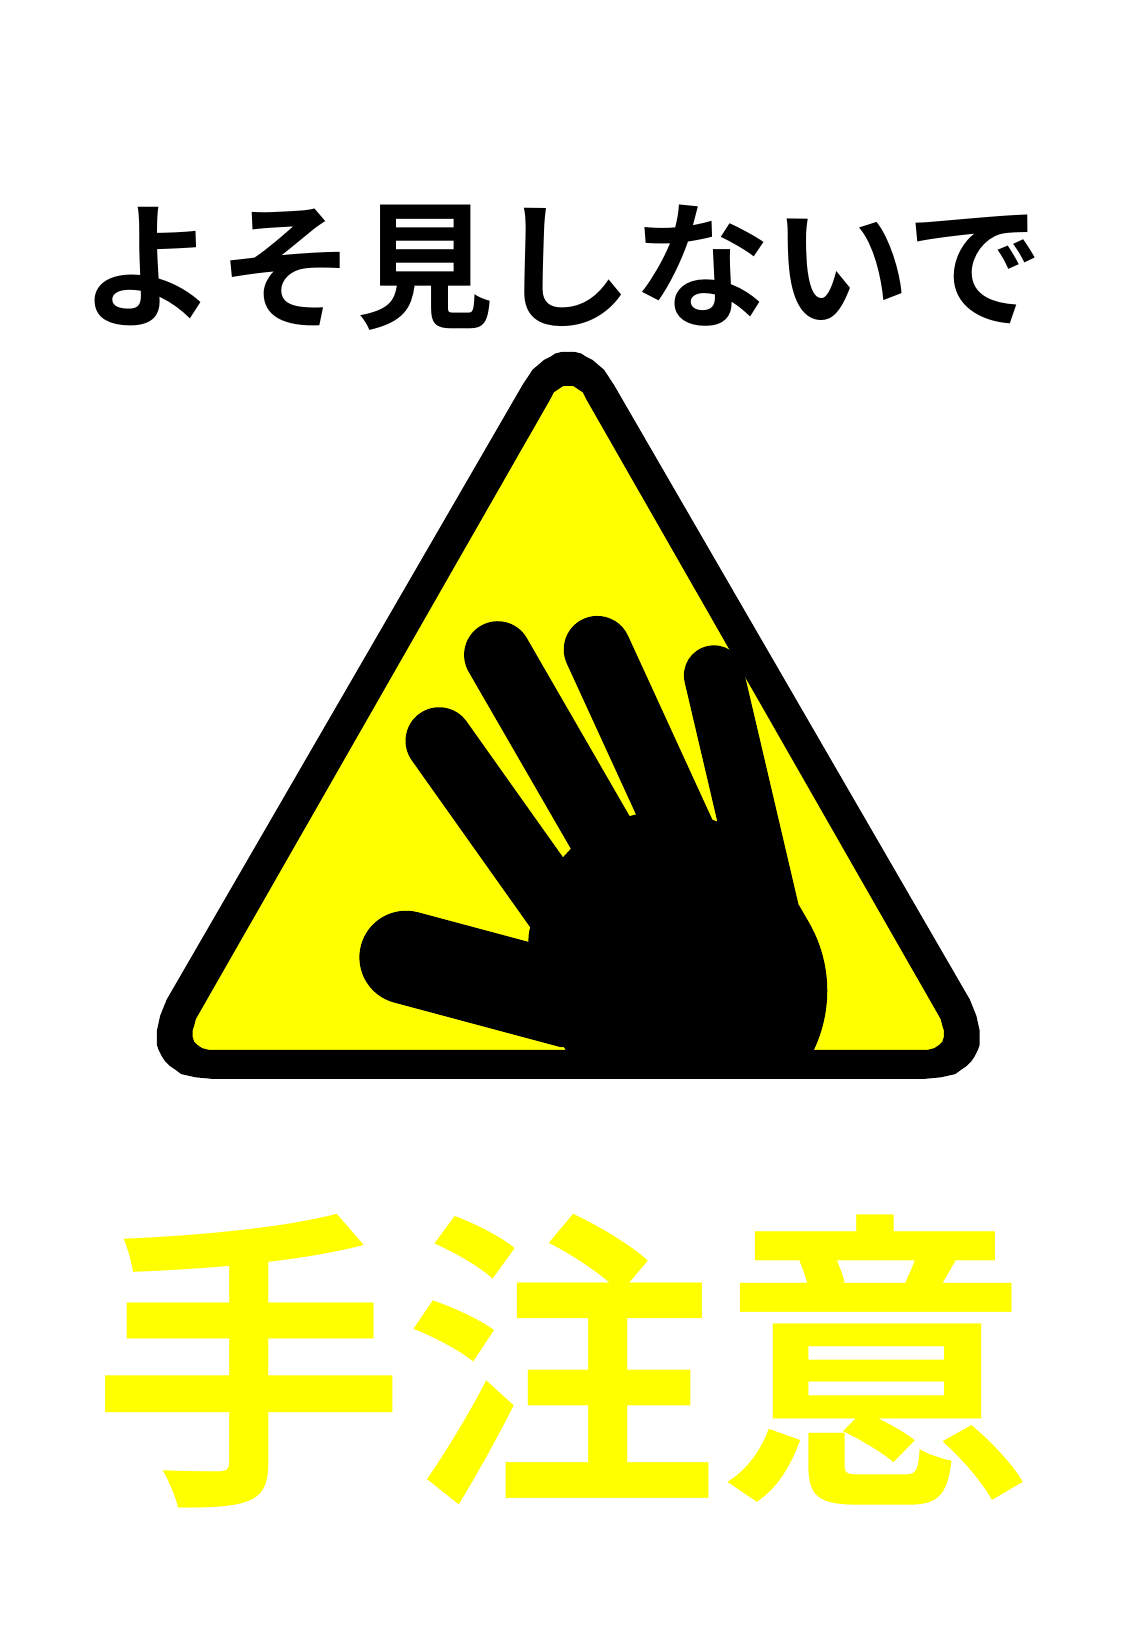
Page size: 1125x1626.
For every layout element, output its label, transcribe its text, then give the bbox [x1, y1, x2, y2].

text_box 手注意 [0, 1160, 1125, 1551]
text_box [156, 351, 980, 1080]
text_box よそ見しないで [0, 172, 1125, 352]
